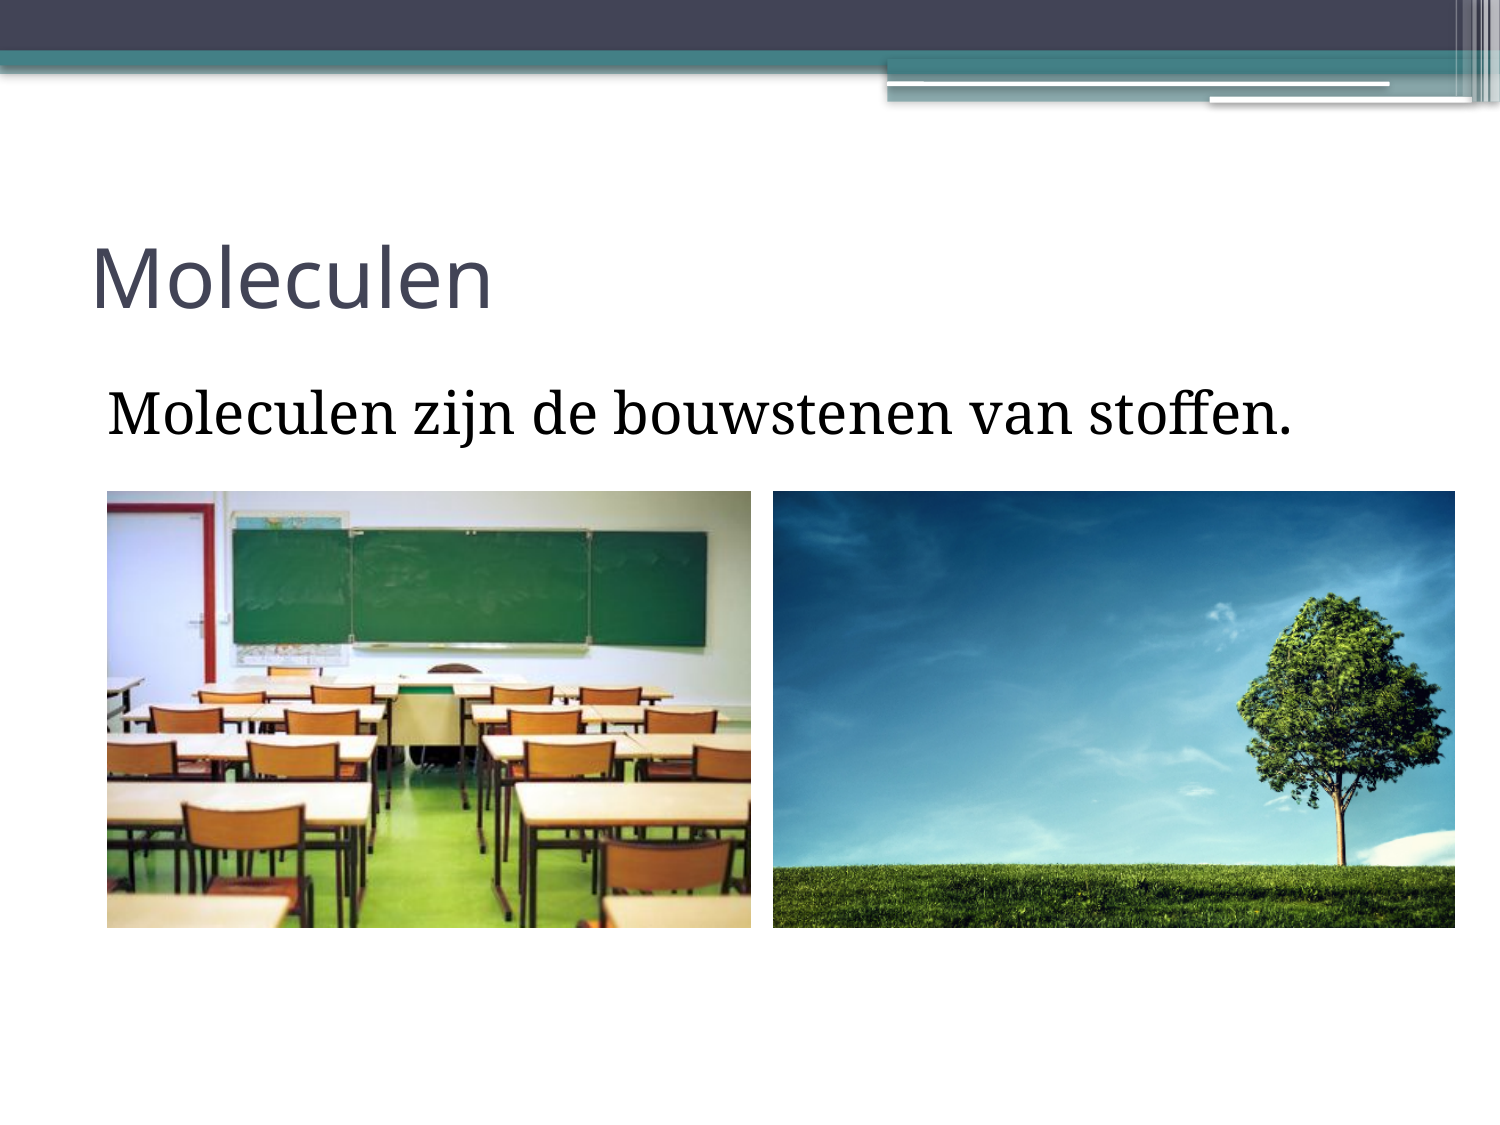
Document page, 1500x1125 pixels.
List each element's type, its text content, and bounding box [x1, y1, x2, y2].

picture [107, 491, 751, 928]
title Moleculen [75, 187, 1425, 363]
picture [773, 491, 1455, 928]
list Moleculen zijn de bouwstenen van stoffen. [75, 368, 1425, 1079]
